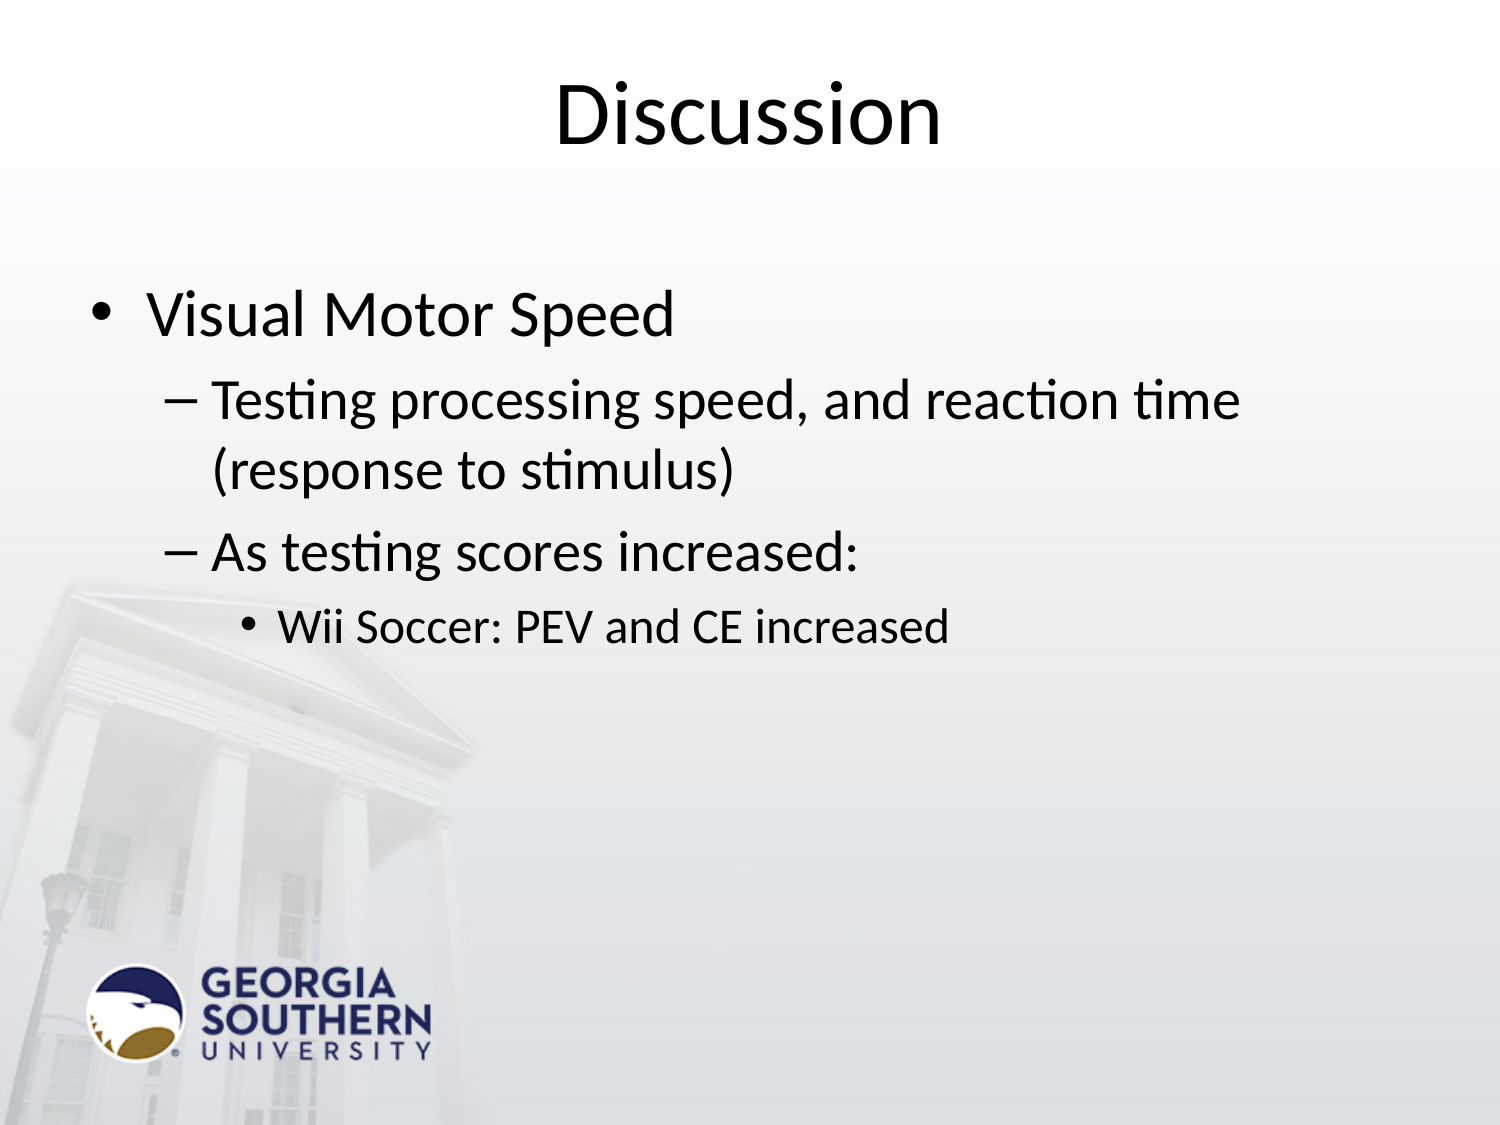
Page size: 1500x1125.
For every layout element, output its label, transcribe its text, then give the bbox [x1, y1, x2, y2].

title Discussion [75, 45, 1425, 233]
picture [0, 0, 1500, 1125]
list Visual Motor Speed Testing processing speed, and reaction time (response to stimulus) As testing scores increased: Wii Soccer: PEV and CE increased [75, 262, 1425, 1005]
